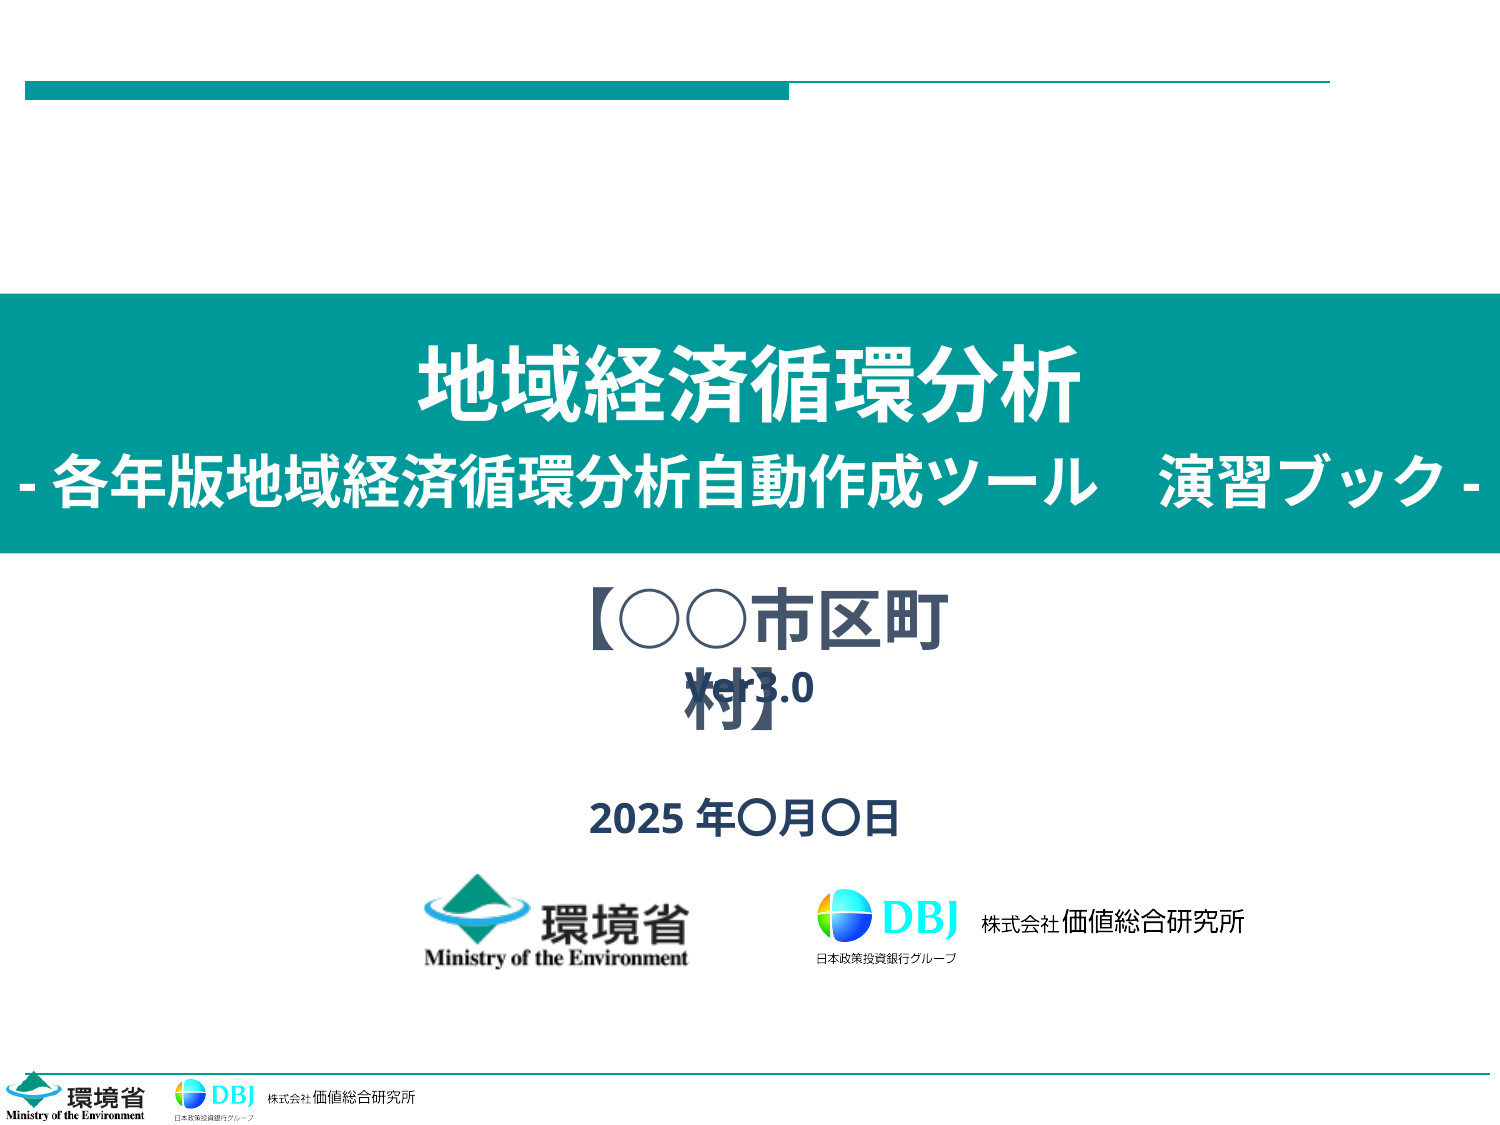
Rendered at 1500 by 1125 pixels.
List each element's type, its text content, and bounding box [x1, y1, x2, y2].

picture [171, 1075, 419, 1125]
text_box 【○○市区町村】 [493, 570, 1006, 745]
picture [418, 874, 697, 978]
text_box 地域経済循環分析 -各年版地域経済循環分析自動作成ツール 演習ブック- [0, 293, 1500, 554]
picture [2, 1071, 148, 1125]
picture [810, 882, 1251, 972]
text_box Ver3.0 [534, 632, 966, 718]
text_box 2025年〇月〇日 [530, 763, 962, 850]
